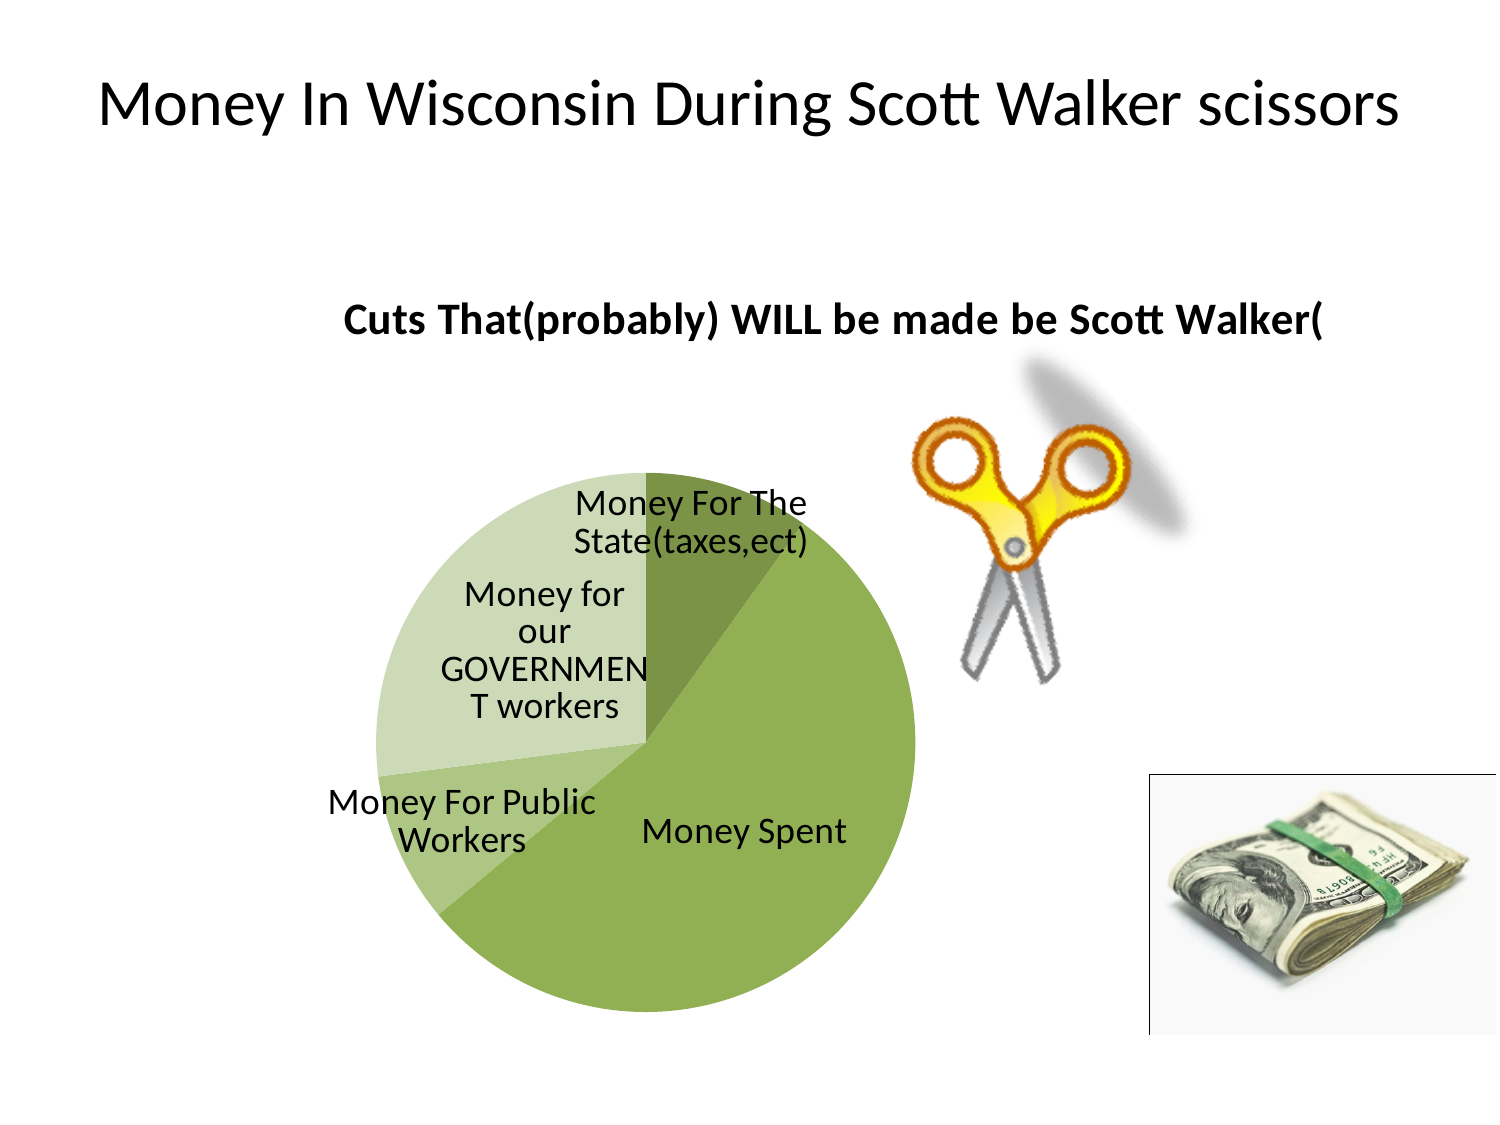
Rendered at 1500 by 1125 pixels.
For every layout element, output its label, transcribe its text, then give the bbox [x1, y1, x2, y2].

picture [871, 374, 1172, 675]
chart [37, 286, 1388, 1030]
title Money In Wisconsin During Scott Walker scissors [75, 45, 1425, 233]
picture [1149, 774, 1496, 1035]
